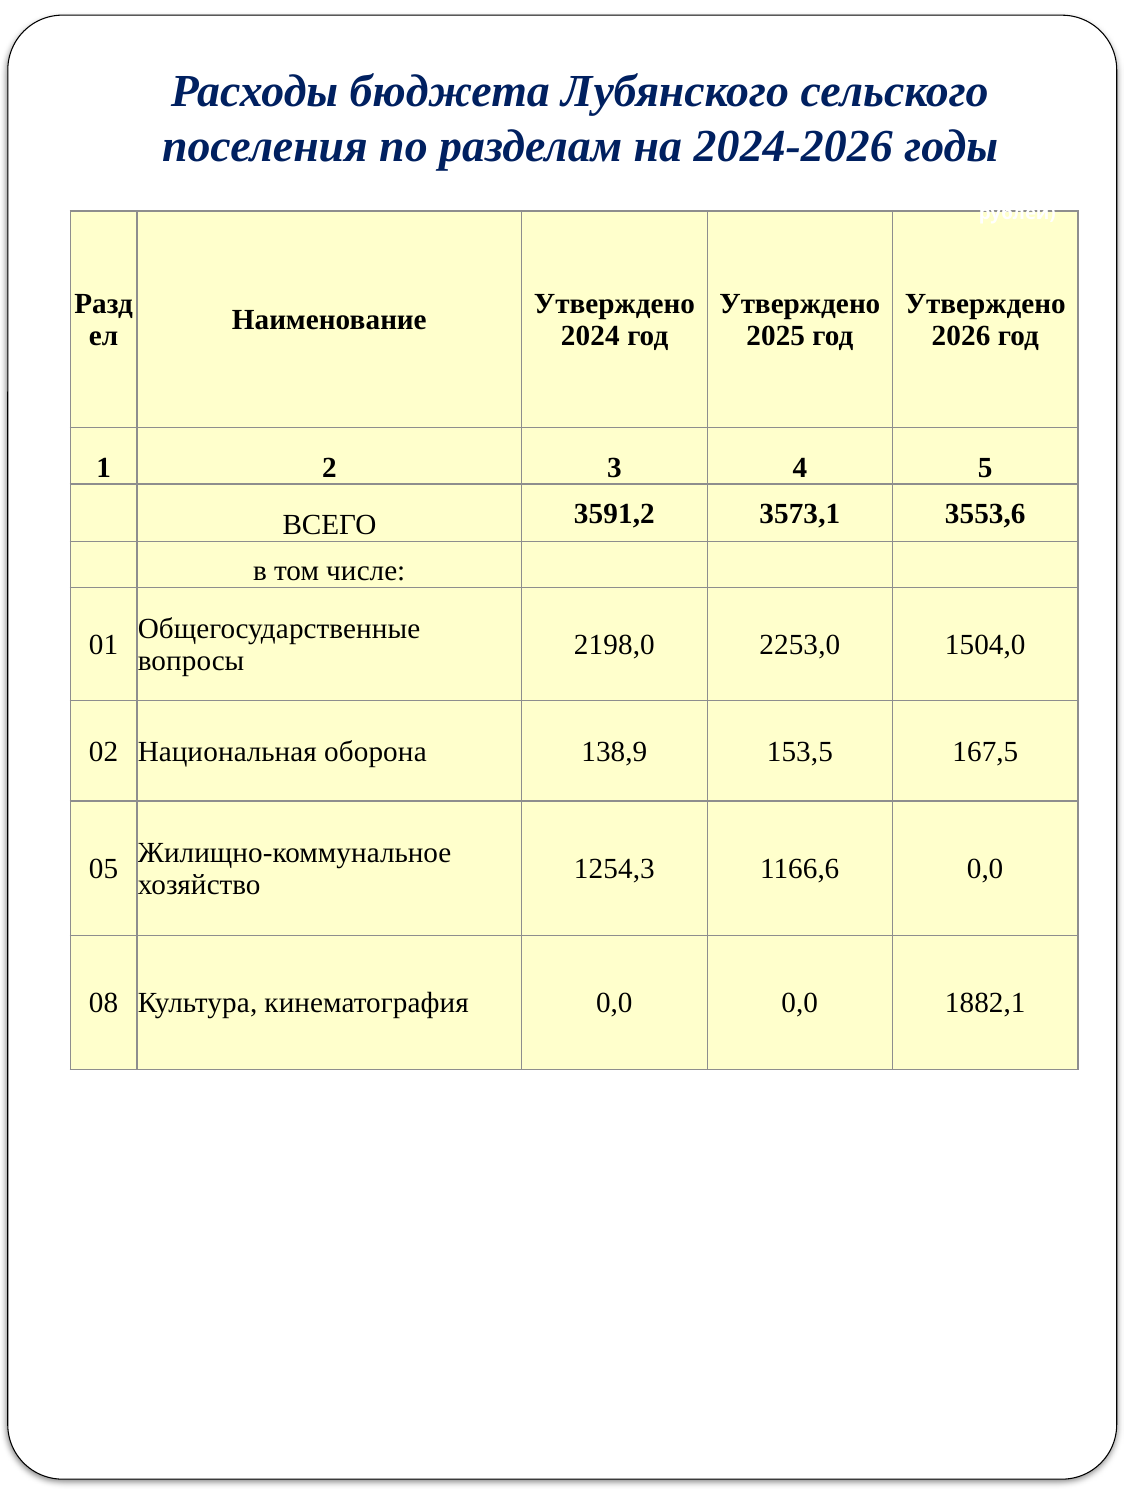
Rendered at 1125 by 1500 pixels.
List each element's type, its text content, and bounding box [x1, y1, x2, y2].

table_cell [71, 485, 136, 541]
table_cell 0,0 [893, 802, 1077, 935]
table_cell [522, 542, 707, 587]
table_cell 3591,2 [522, 485, 707, 541]
table_cell [708, 542, 892, 587]
table_cell 3573,1 [708, 485, 892, 541]
table_cell 2198,0 [522, 588, 707, 700]
table_cell Жилищно-коммунальное хозяйство [138, 802, 521, 935]
text_box Расходы бюджета Лубянского сельского поселения по разделам на 2024-2026 годы [66, 53, 1094, 233]
table_cell 138,9 [522, 701, 707, 800]
table_header Раздел [71, 233, 136, 427]
table_cell Национальная оборона [138, 701, 521, 800]
table_cell 1254,3 [522, 802, 707, 935]
table_cell Культура, кинематография [138, 936, 521, 1069]
table_header Наименование [138, 233, 521, 427]
table_header Утверждено 2024 год [522, 233, 707, 427]
table_cell 3 [522, 428, 707, 483]
table_cell 1882,1 [893, 936, 1077, 1069]
table_cell 4 [708, 428, 892, 483]
table_cell 1 [71, 428, 136, 483]
table_cell 5 [893, 428, 1077, 483]
table_cell 02 [71, 701, 136, 800]
table_cell 1504,0 [893, 588, 1077, 700]
table_cell 01 [71, 588, 136, 700]
table_cell 153,5 [708, 701, 892, 800]
table_cell 2 [138, 428, 521, 483]
table_header Утверждено 2025 год [708, 233, 892, 427]
table_cell в том числе: [138, 542, 521, 587]
table_cell [71, 542, 136, 587]
text_box (тыс. рублей) [964, 171, 1100, 231]
table_cell Общегосударственные вопросы [138, 588, 521, 700]
table_cell [893, 542, 1077, 587]
table_cell 167,5 [893, 701, 1077, 800]
table_cell ВСЕГО [138, 485, 521, 541]
table_cell 08 [71, 936, 136, 1069]
table_cell 0,0 [522, 936, 707, 1069]
table_cell 05 [71, 802, 136, 935]
table_cell 2253,0 [708, 588, 892, 700]
table_cell 1166,6 [708, 802, 892, 935]
table_header Утверждено 2026 год [893, 233, 1077, 427]
table_cell 3553,6 [893, 485, 1077, 541]
table_cell 0,0 [708, 936, 892, 1069]
